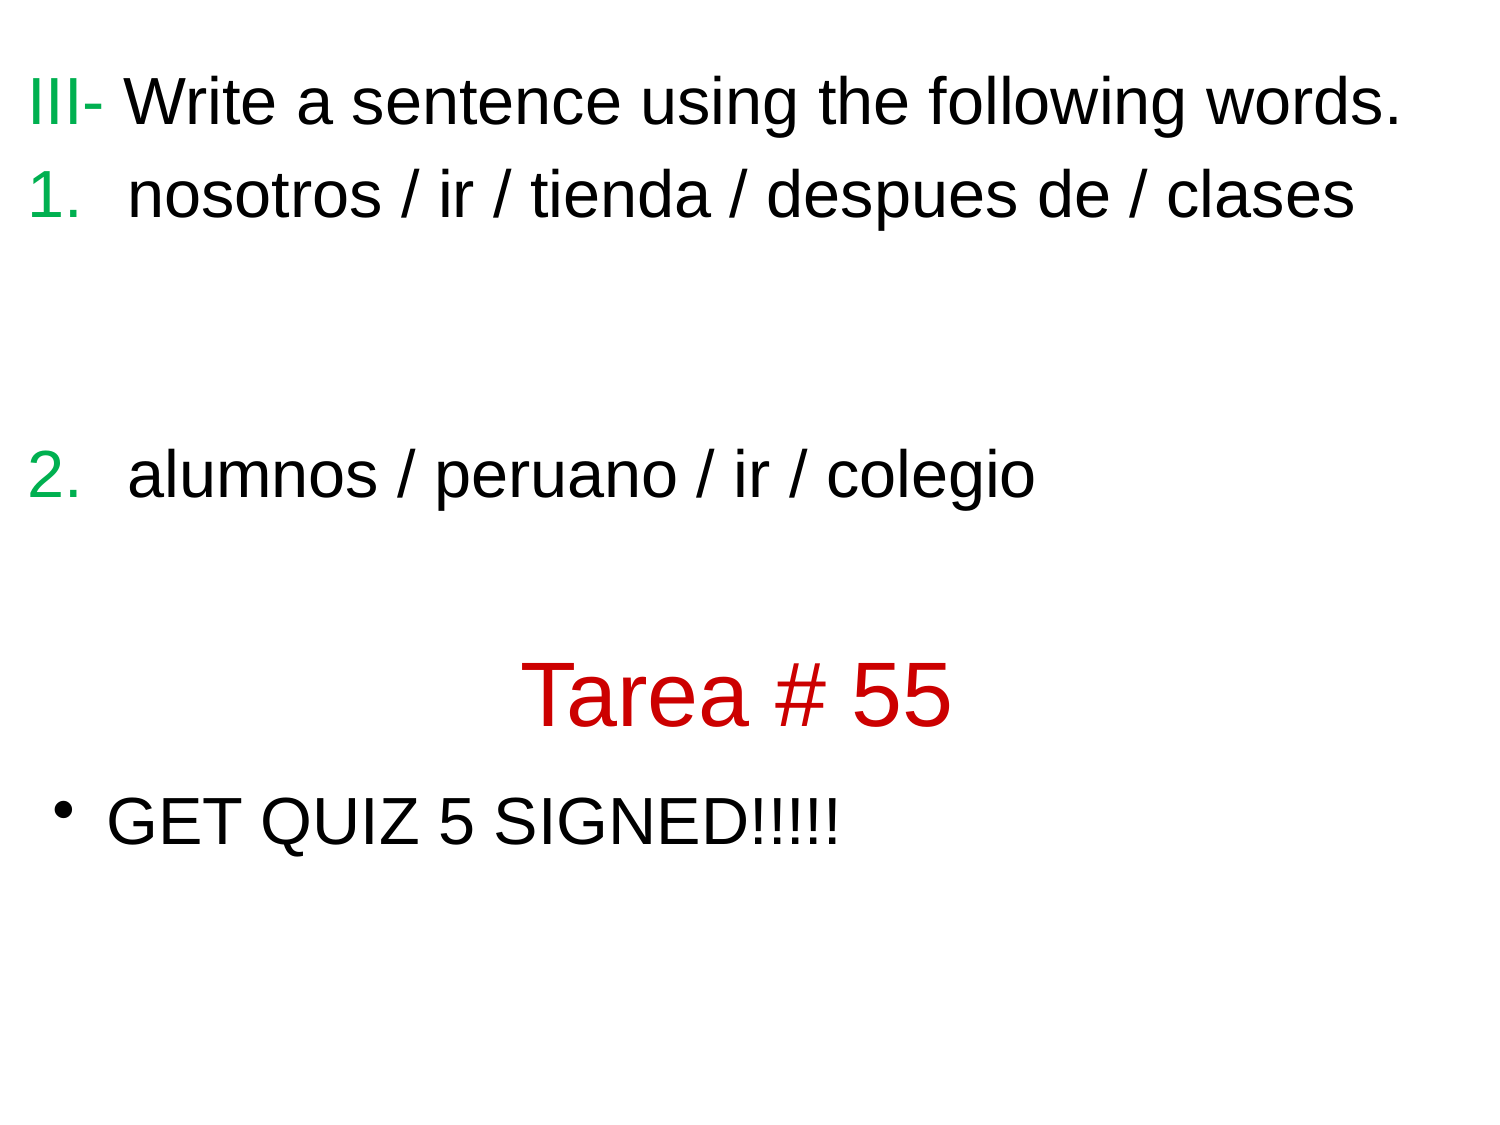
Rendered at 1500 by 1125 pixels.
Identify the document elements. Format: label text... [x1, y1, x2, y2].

list III- Write a sentence using the following words. nosotros / ir / tienda / despues de / clases alumnos / peruano / ir / colegio [12, 50, 1500, 1025]
text_box GET QUIZ 5 SIGNED!!!!! [37, 770, 1438, 865]
text_box Tarea # 55 [62, 617, 1413, 763]
